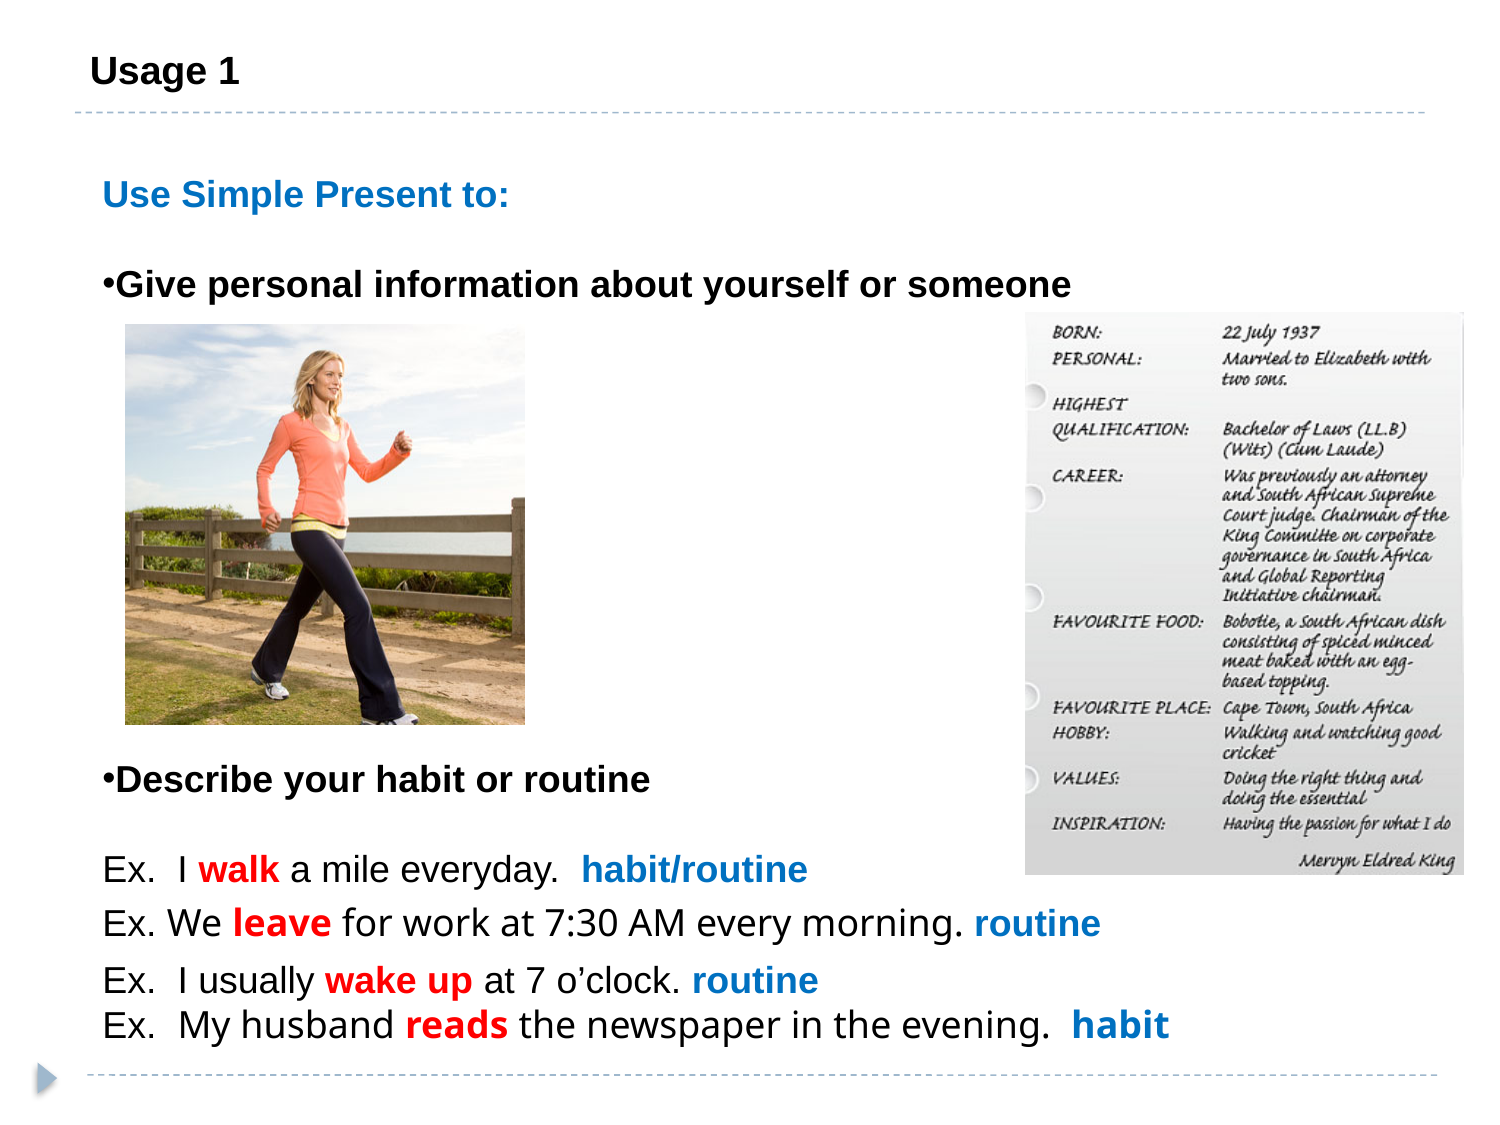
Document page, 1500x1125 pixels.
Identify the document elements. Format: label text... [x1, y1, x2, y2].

title Usage 1 [75, 37, 1425, 100]
picture [124, 324, 526, 726]
text_box Use Simple Present to: Give personal information about yourself or someone Describe your habit or routine Ex. I walk a mile everyday. habit/routine Ex. We leave for work at 7:30 AM every morning. routine Ex. I usually wake up at 7 o’clock. routine Ex. My husband reads the newspaper in the evening. habit [87, 162, 1450, 1125]
picture [1024, 312, 1464, 876]
